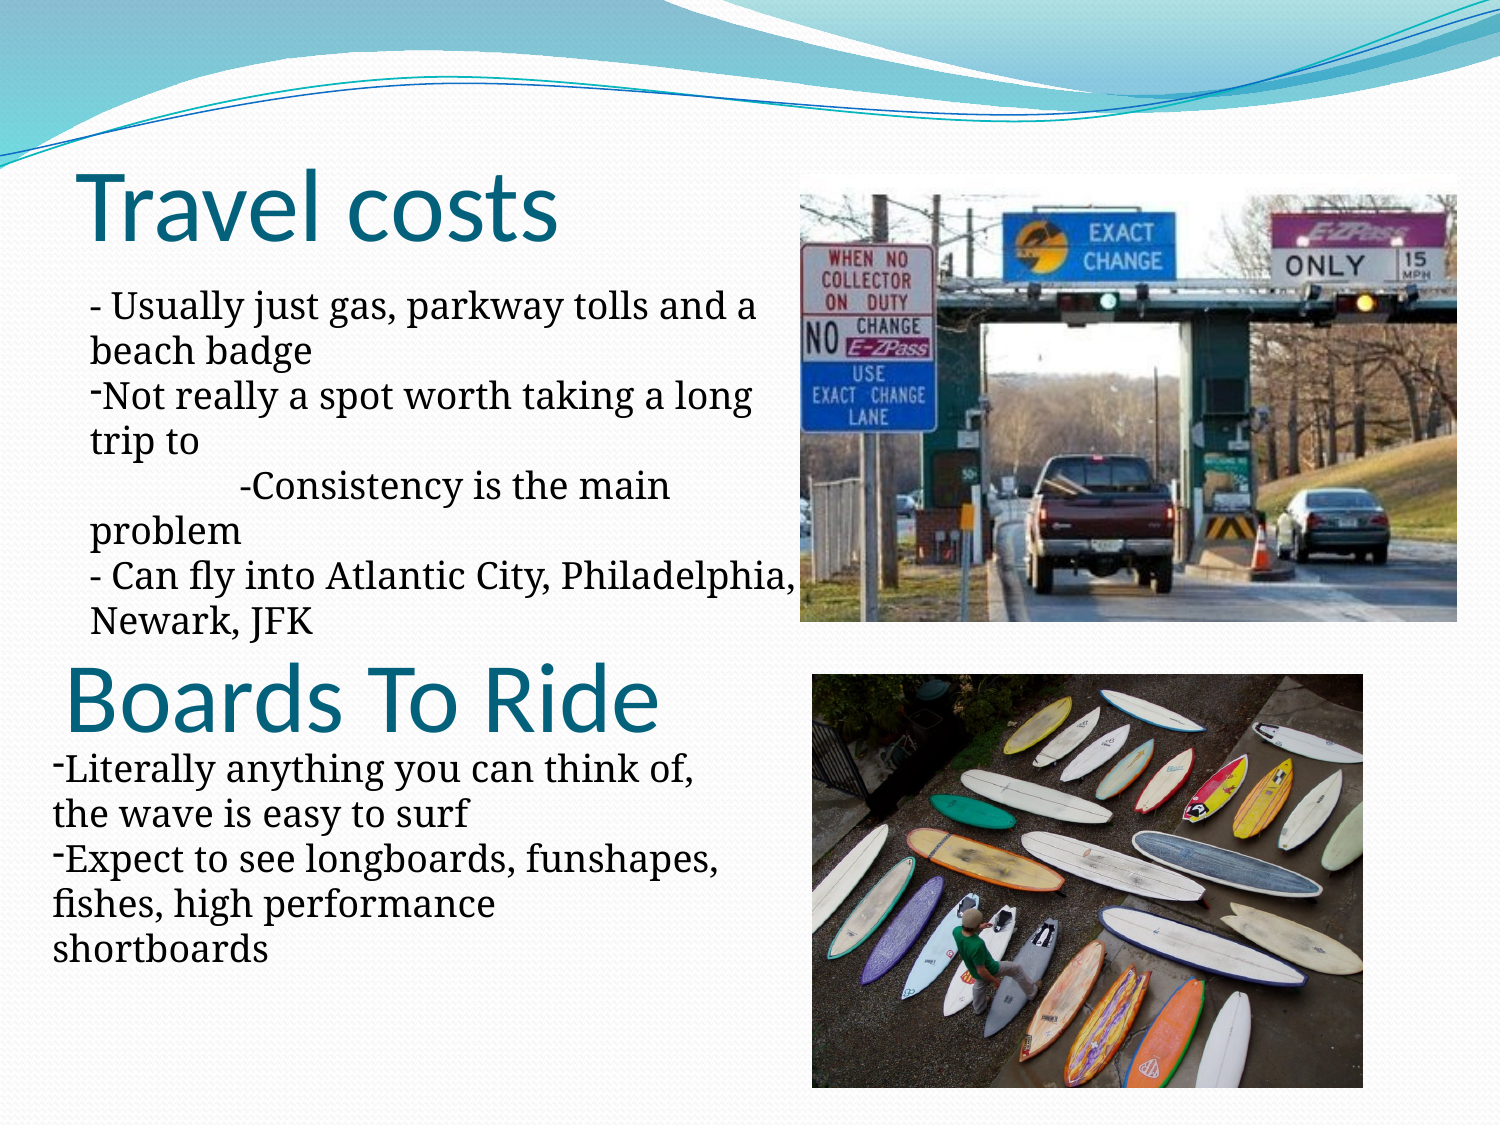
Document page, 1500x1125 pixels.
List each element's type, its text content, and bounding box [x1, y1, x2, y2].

text_box - Usually just gas, parkway tolls and a beach badge Not really a spot worth taking a long trip to -Consistency is the main problem - Can fly into Atlantic City, Philadelphia, Newark, JFK [74, 274, 838, 650]
picture [812, 674, 1363, 1088]
text_box Literally anything you can think of, the wave is easy to surf Expect to see longboards, funshapes, fishes, high performance shortboards [37, 737, 738, 978]
text_box Boards To Ride [50, 624, 750, 760]
picture [799, 174, 1457, 622]
title Travel costs [75, 115, 1438, 263]
